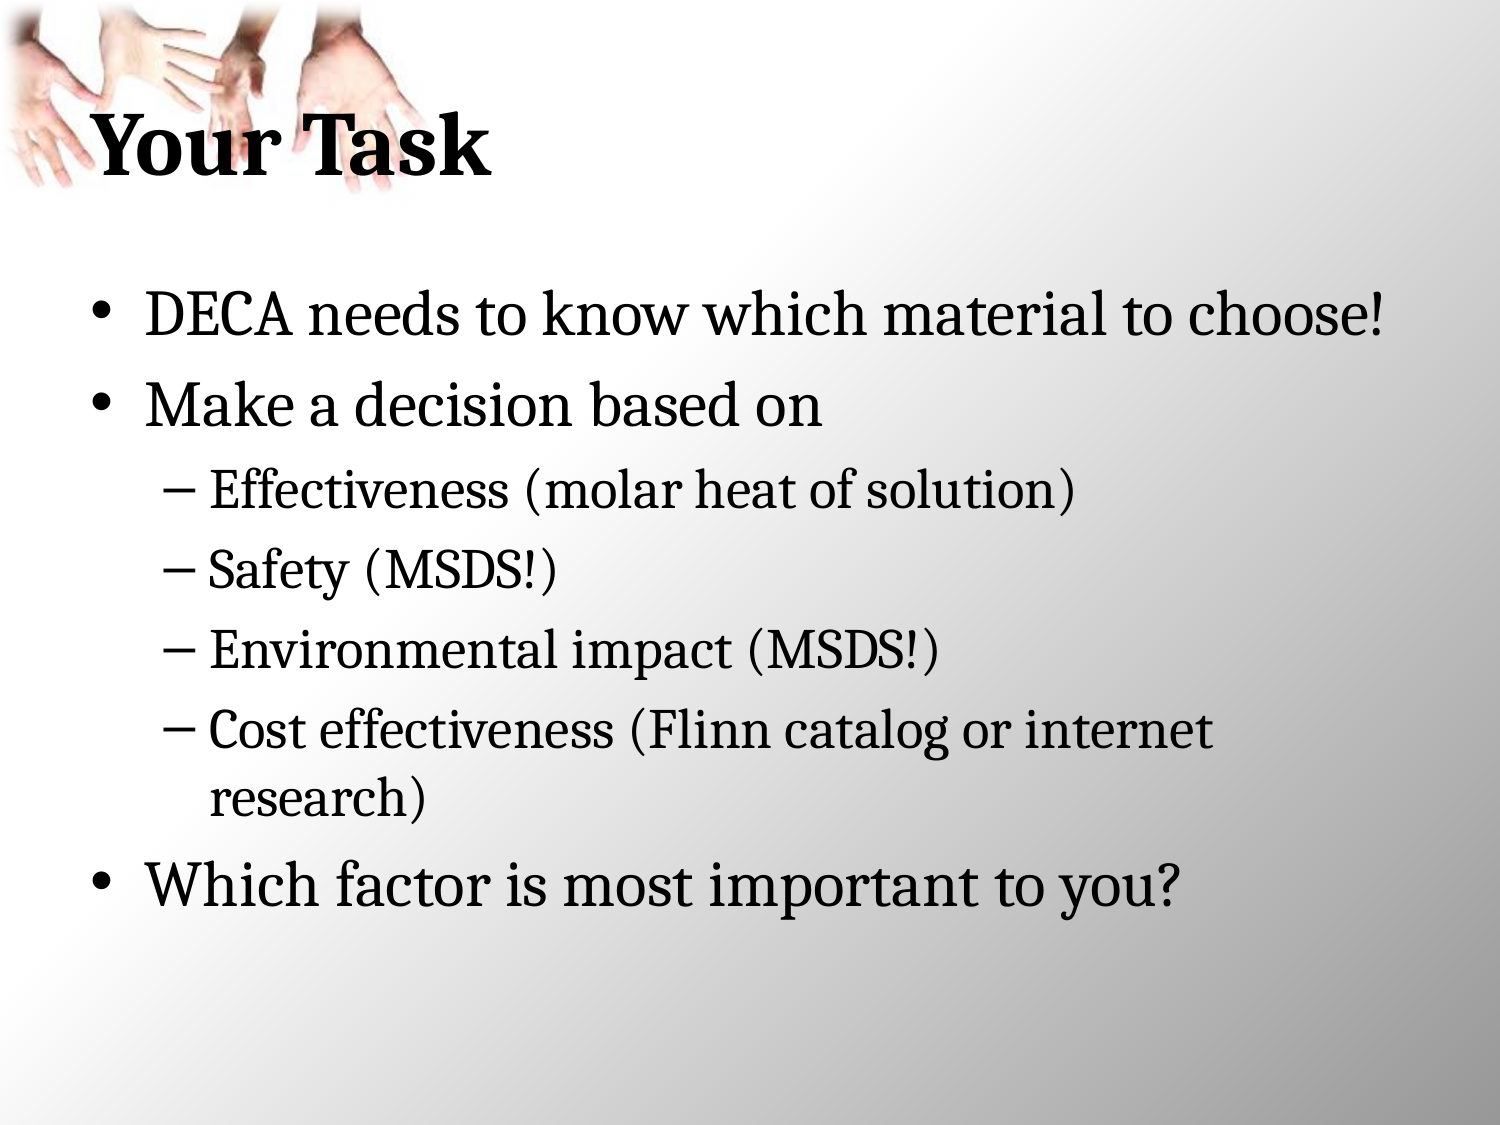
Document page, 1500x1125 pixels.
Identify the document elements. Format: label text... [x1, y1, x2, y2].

list DECA needs to know which material to choose! Make a decision based on Effectiveness (molar heat of solution) Safety (MSDS!) Environmental impact (MSDS!) Cost effectiveness (Flinn catalog or internet research) Which factor is most important to you? [75, 262, 1425, 1005]
title Your Task [75, 45, 1425, 233]
picture [29, 29, 404, 179]
